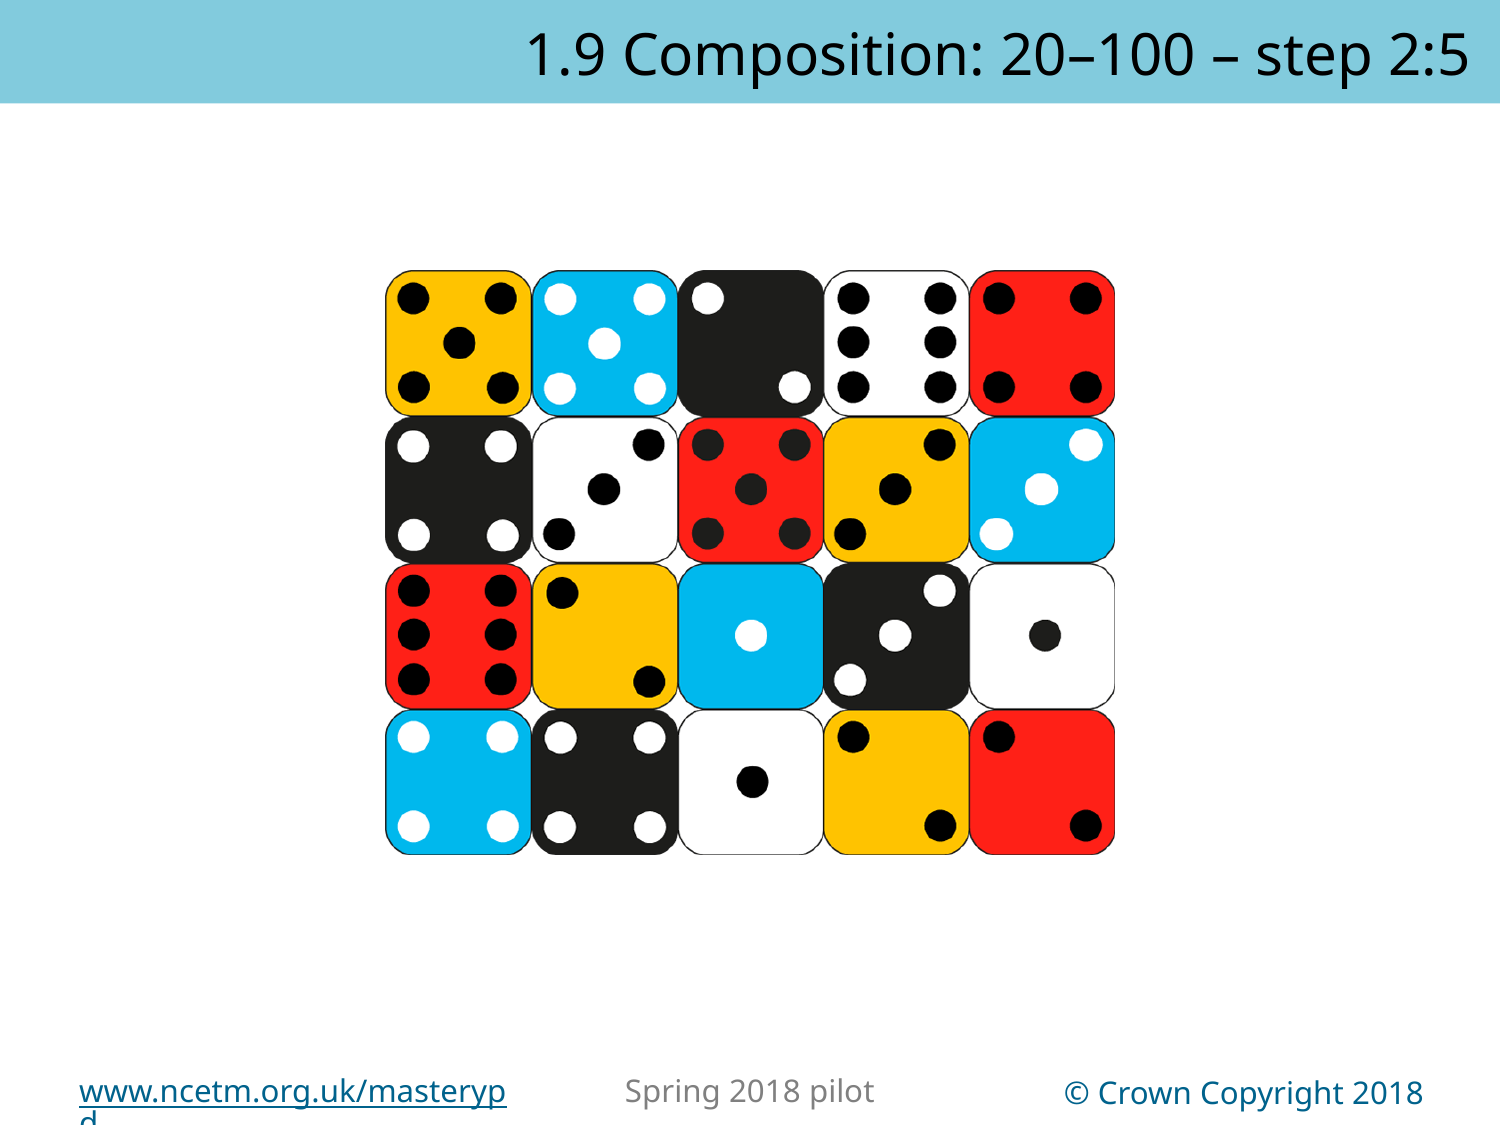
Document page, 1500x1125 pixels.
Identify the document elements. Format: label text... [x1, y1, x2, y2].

picture [1025, 474, 1058, 505]
picture [1070, 429, 1102, 461]
picture [487, 721, 518, 753]
picture [385, 269, 1115, 855]
picture [980, 519, 1013, 550]
picture [398, 721, 429, 753]
list 1.9 Composition: 20–100 – step 2:5 [0, 0, 1500, 104]
picture [398, 811, 429, 842]
picture [487, 811, 518, 842]
